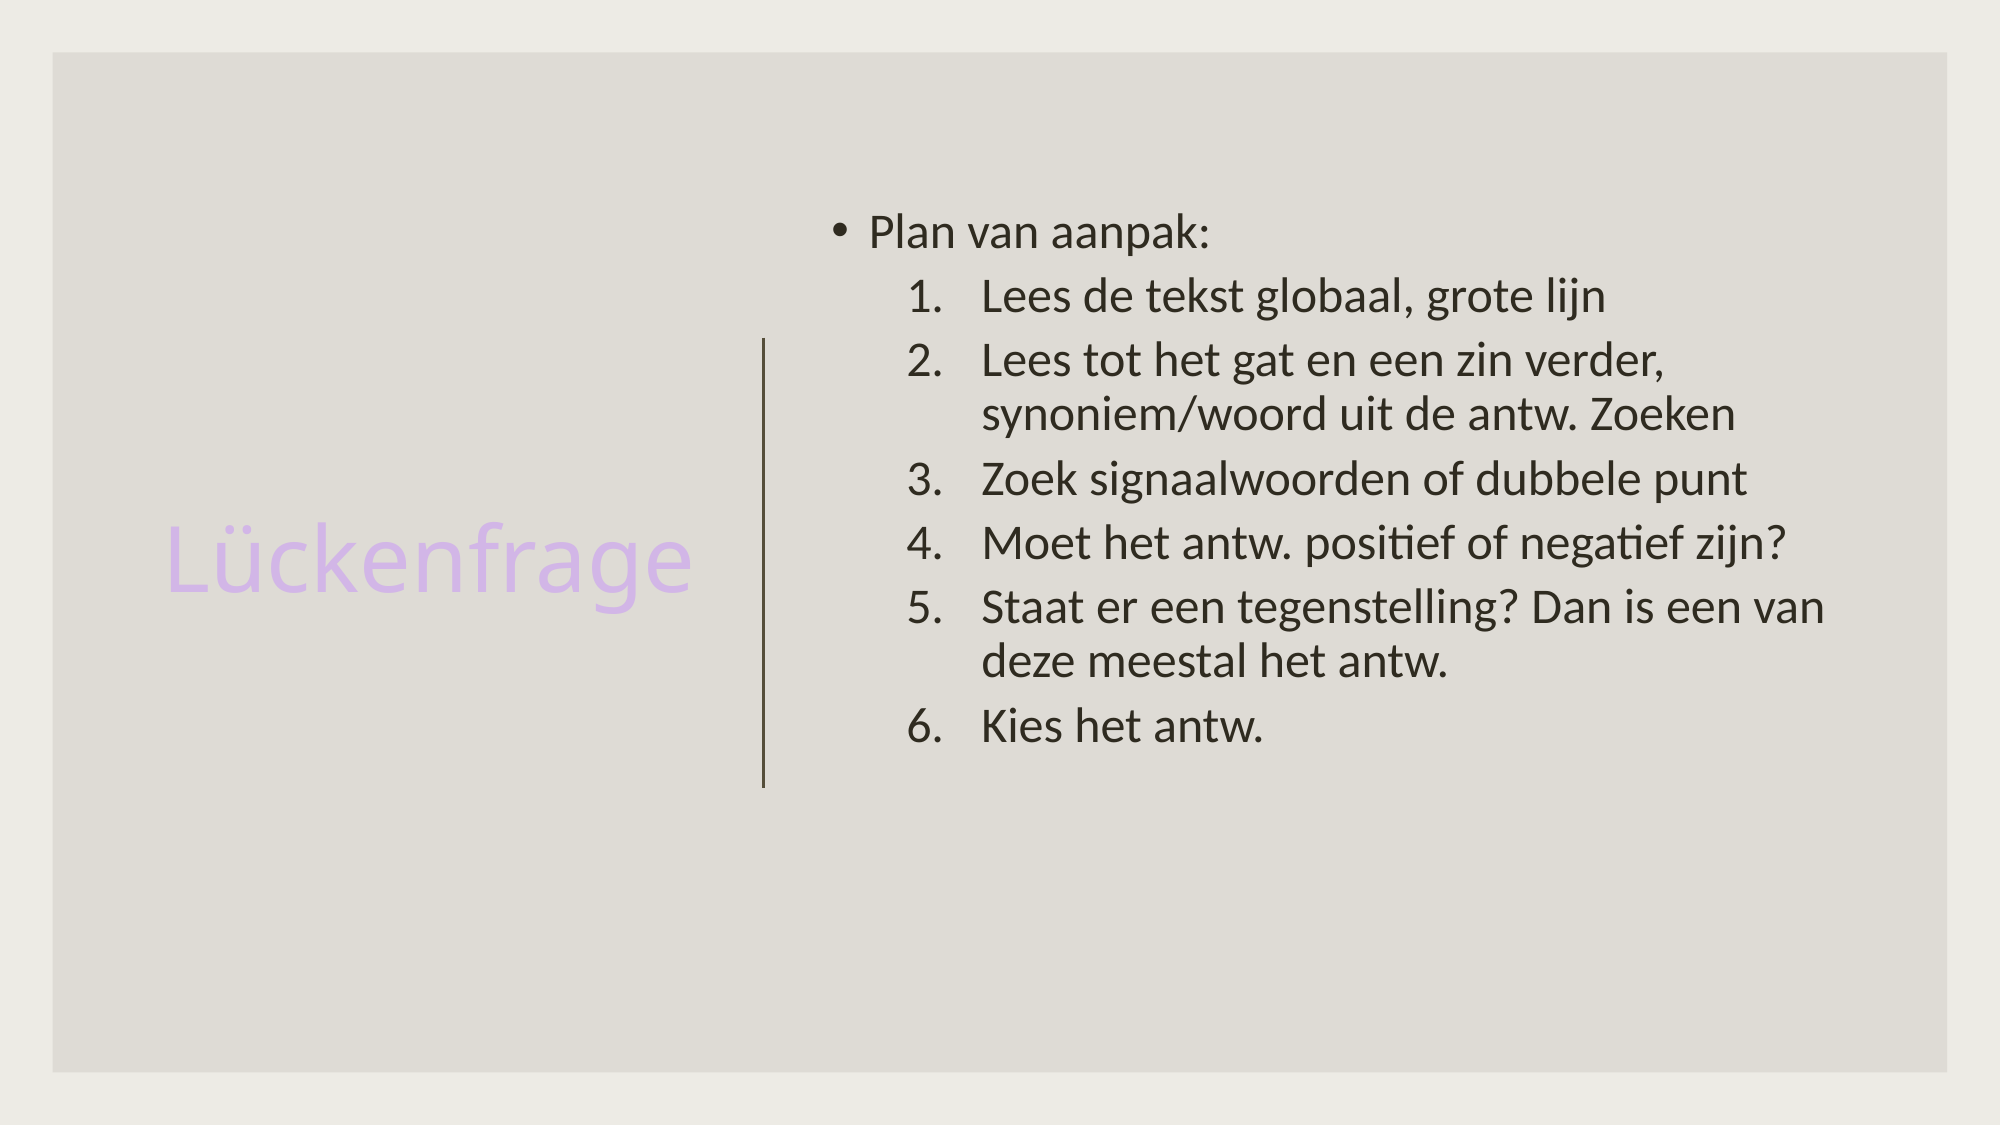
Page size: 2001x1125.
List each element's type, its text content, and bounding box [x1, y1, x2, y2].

title Lückenfrage [137, 158, 711, 967]
text_box [52, 51, 1948, 1073]
list Plan van aanpak: Lees de tekst globaal, grote lijn Lees tot het gat en een zin verder, synoniem/woord uit de antw. Zoeken Zoek signaalwoorden of dubbele punt Moet het antw. positief of negatief zijn? Staat er een tegenstelling? Dan is een van deze meestal het antw. Kies het antw. [816, 158, 1863, 967]
